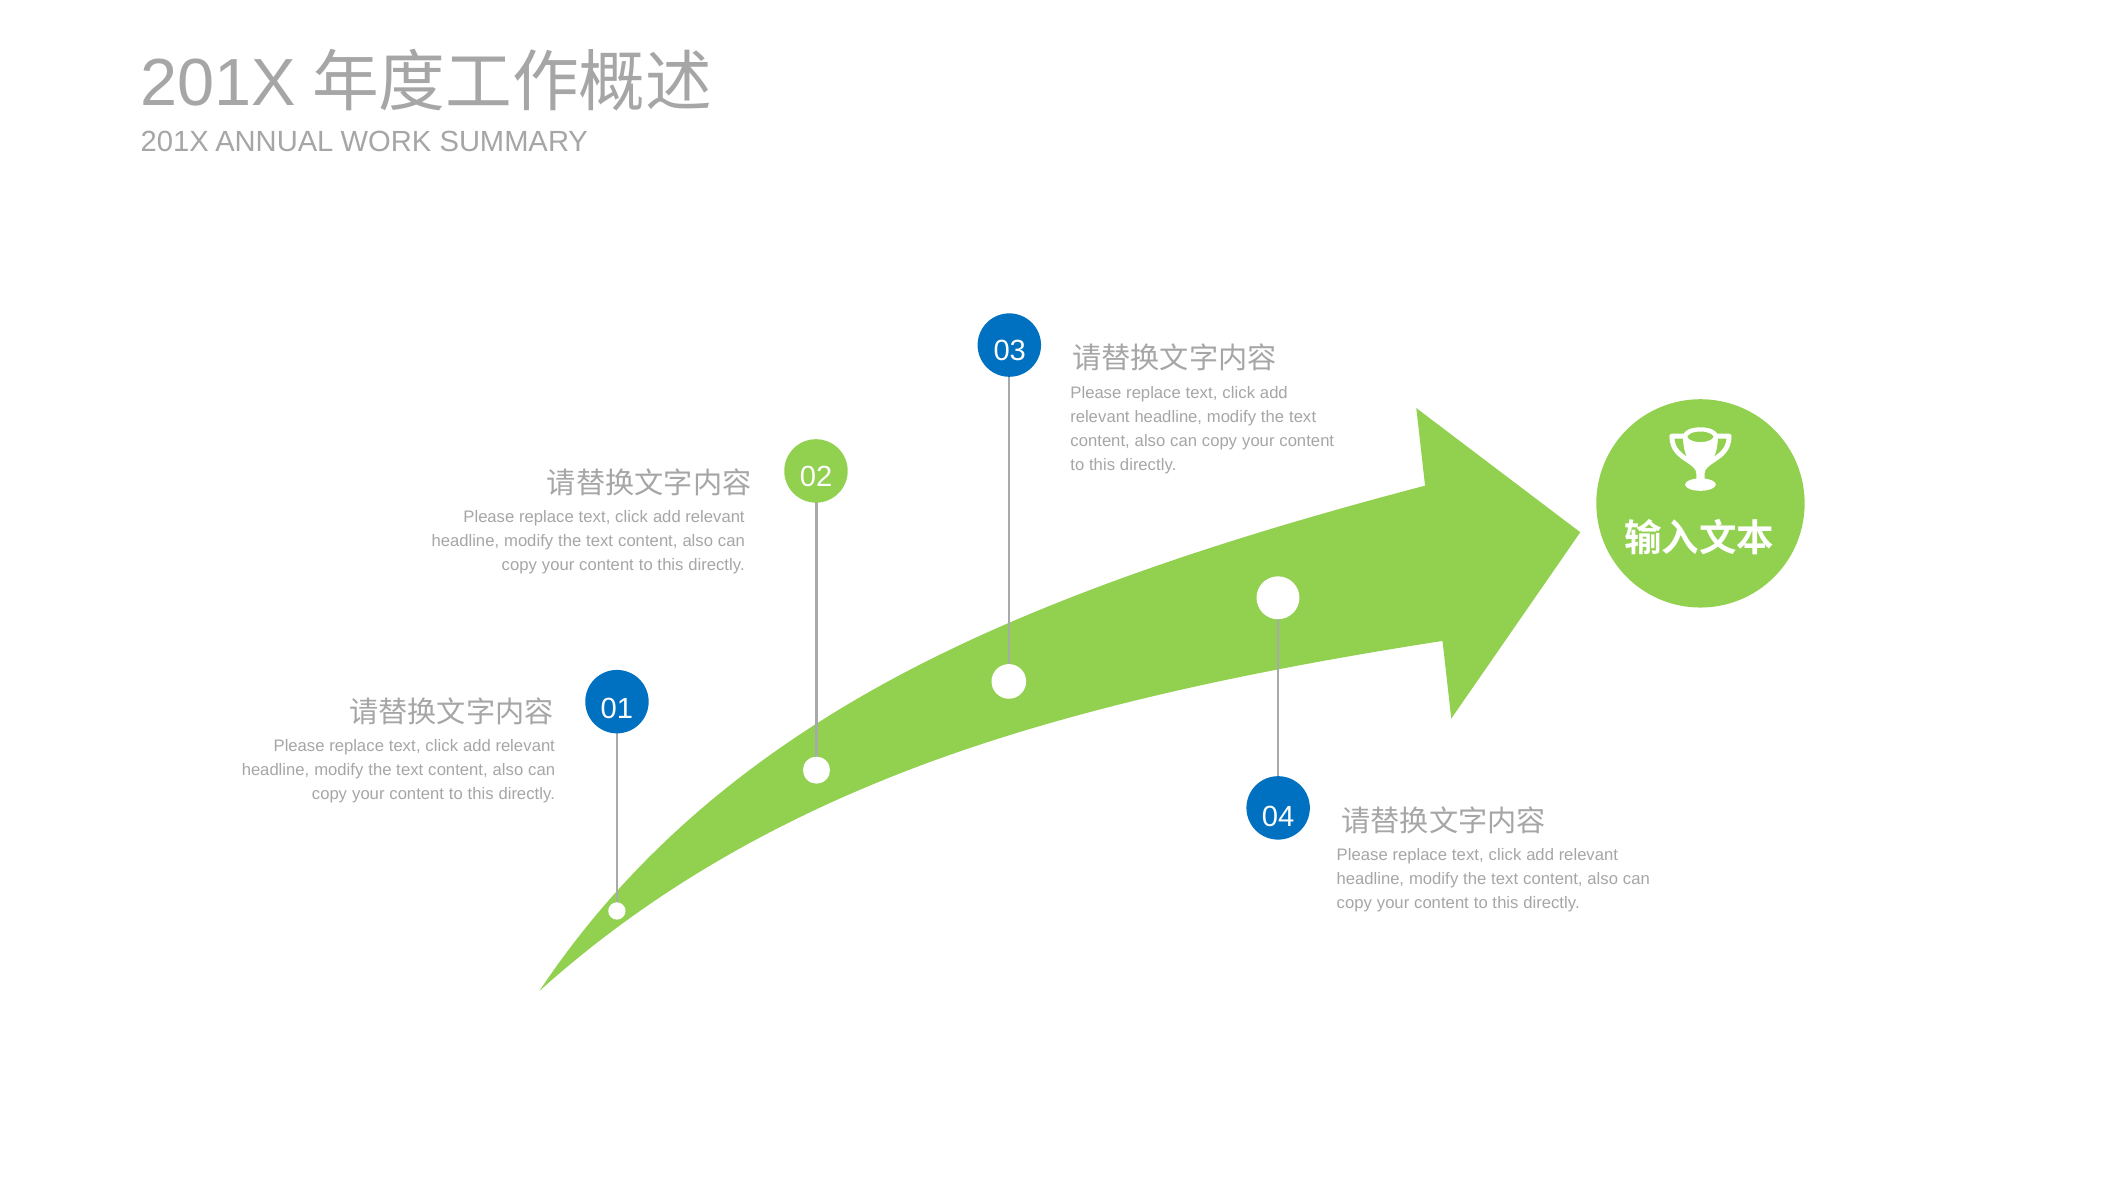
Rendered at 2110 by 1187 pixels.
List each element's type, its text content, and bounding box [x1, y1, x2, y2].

text_box [784, 439, 848, 503]
text_box 请替换文字内容 [494, 457, 752, 500]
text_box [1246, 776, 1310, 833]
text_box 01 [597, 680, 637, 727]
text_box 201X ANNUAL WORK SUMMARY [140, 122, 602, 158]
text_box Please replace text, click add relevant headline, modify the text content, also can copy your content to this directly. [406, 501, 746, 574]
text_box 201X年度工作概述 [140, 38, 789, 119]
text_box [977, 313, 1042, 377]
text_box 04 [1258, 787, 1298, 835]
text_box [991, 664, 1027, 699]
text_box 输入文本 [1622, 499, 1776, 561]
text_box Please replace text, click add relevant headline, modify the text content, also can copy your content to this directly. [1336, 839, 1676, 912]
text_box [608, 902, 626, 920]
text_box [1669, 427, 1732, 491]
text_box Please replace text, click add relevant headline, modify the text content, also can copy your content to this directly. [1070, 378, 1352, 474]
text_box [585, 669, 649, 734]
text_box 03 [990, 321, 1030, 369]
text_box [1596, 399, 1805, 608]
text_box [1261, 835, 1295, 840]
text_box 请替换文字内容 [315, 686, 554, 729]
text_box [539, 408, 1581, 991]
text_box [803, 756, 831, 784]
text_box 请替换文字内容 [1341, 795, 1563, 838]
text_box 请替换文字内容 [1072, 332, 1294, 375]
text_box Please replace text, click add relevant headline, modify the text content, also can copy your content to this directly. [216, 730, 556, 803]
text_box [1256, 576, 1300, 620]
text_box 02 [796, 447, 836, 495]
